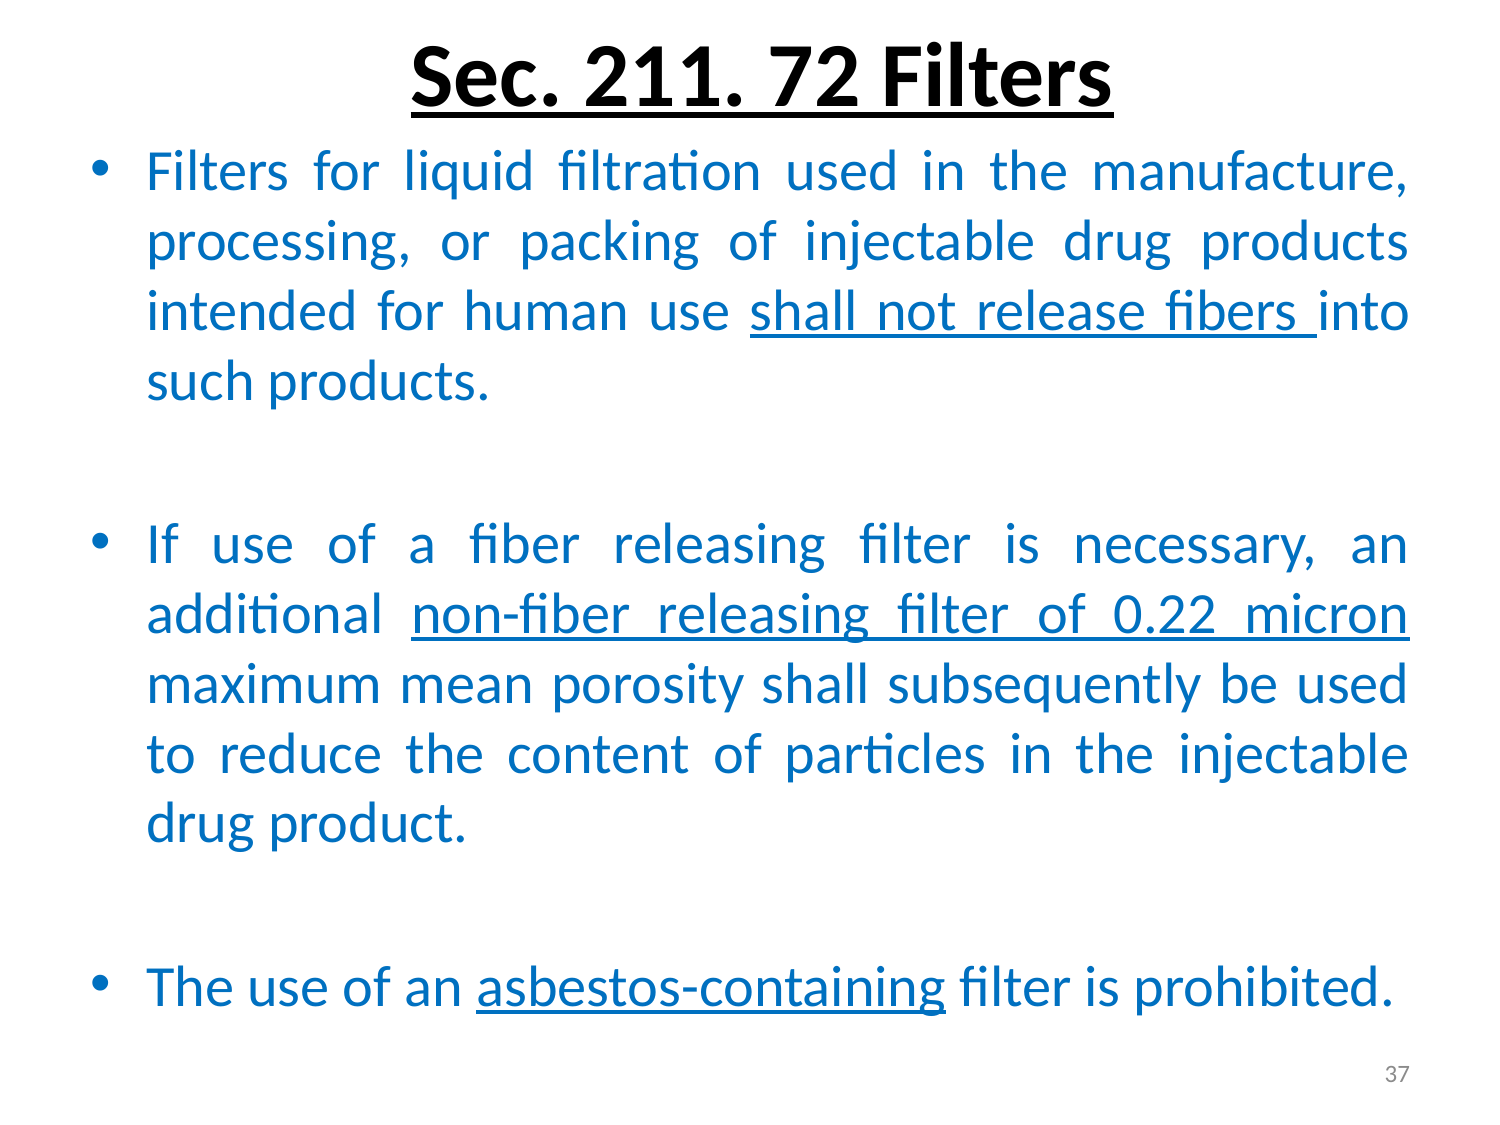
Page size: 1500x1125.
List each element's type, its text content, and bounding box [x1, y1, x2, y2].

title Sec. 211. 72 Filters [87, 1, 1438, 138]
list Filters for liquid filtration used in the manufacture, processing, or packing of injectable drug products intended for human use shall not release fibers into such products. If use of a fiber releasing filter is necessary, an additional non-fiber releasing filter of 0.22 micron maximum mean porosity shall subsequently be used to reduce the content of particles in the injectable drug product. The use of an asbestos-containing filter is prohibited. [75, 125, 1425, 1038]
slide_number 37 [1074, 1042, 1425, 1103]
